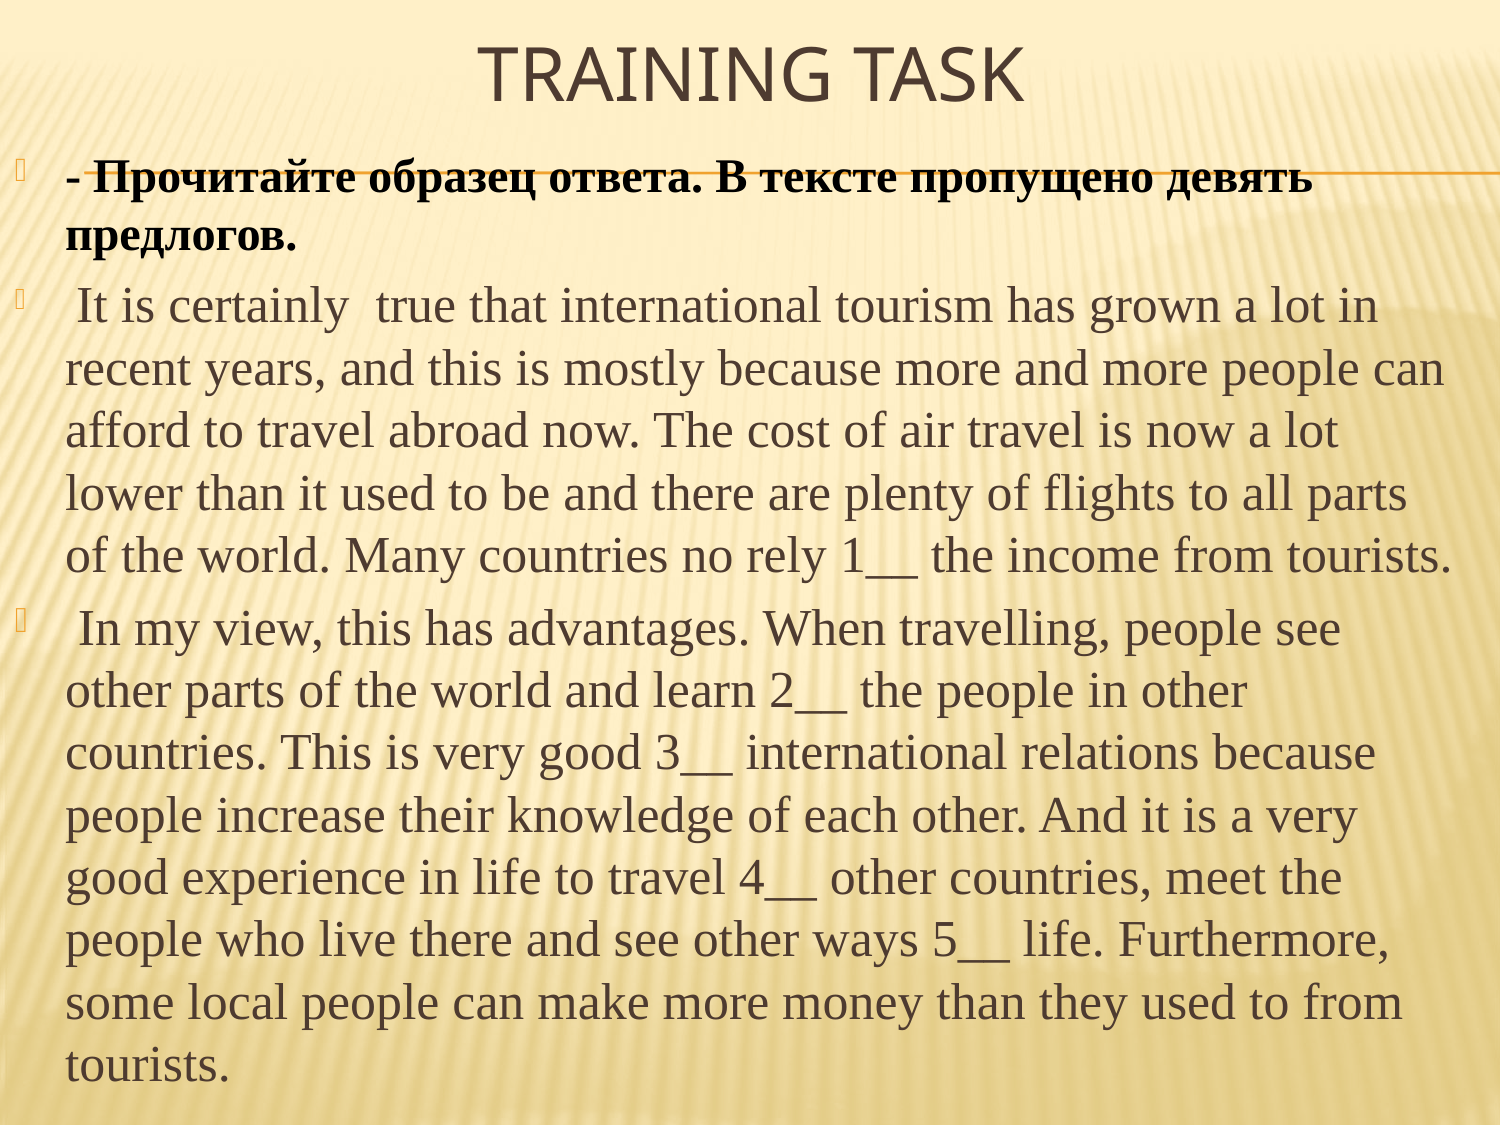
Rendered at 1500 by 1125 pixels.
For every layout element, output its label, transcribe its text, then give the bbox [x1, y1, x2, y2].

list - Прочитайте образец ответа. В тексте пропущено девять предлогов. It is certainly true that international tourism has grown a lot in recent years, and this is mostly because more and more people can afford to travel abroad now. The cost of air travel is now a lot lower than it used to be and there are plenty of flights to all parts of the world. Many countries no rely 1__ the income from tourists. In my view, this has advantages. When travelling, people see other parts of the world and learn 2__ the people in other countries. This is very good 3__ international relations because people increase their knowledge of each other. And it is a very good experience in life to travel 4__ other countries, meet the people who live there and see other ways 5__ life. Furthermore, some local people can make more money than they used to from tourists. [0, 137, 1475, 1106]
title Training task [29, 2, 1455, 137]
